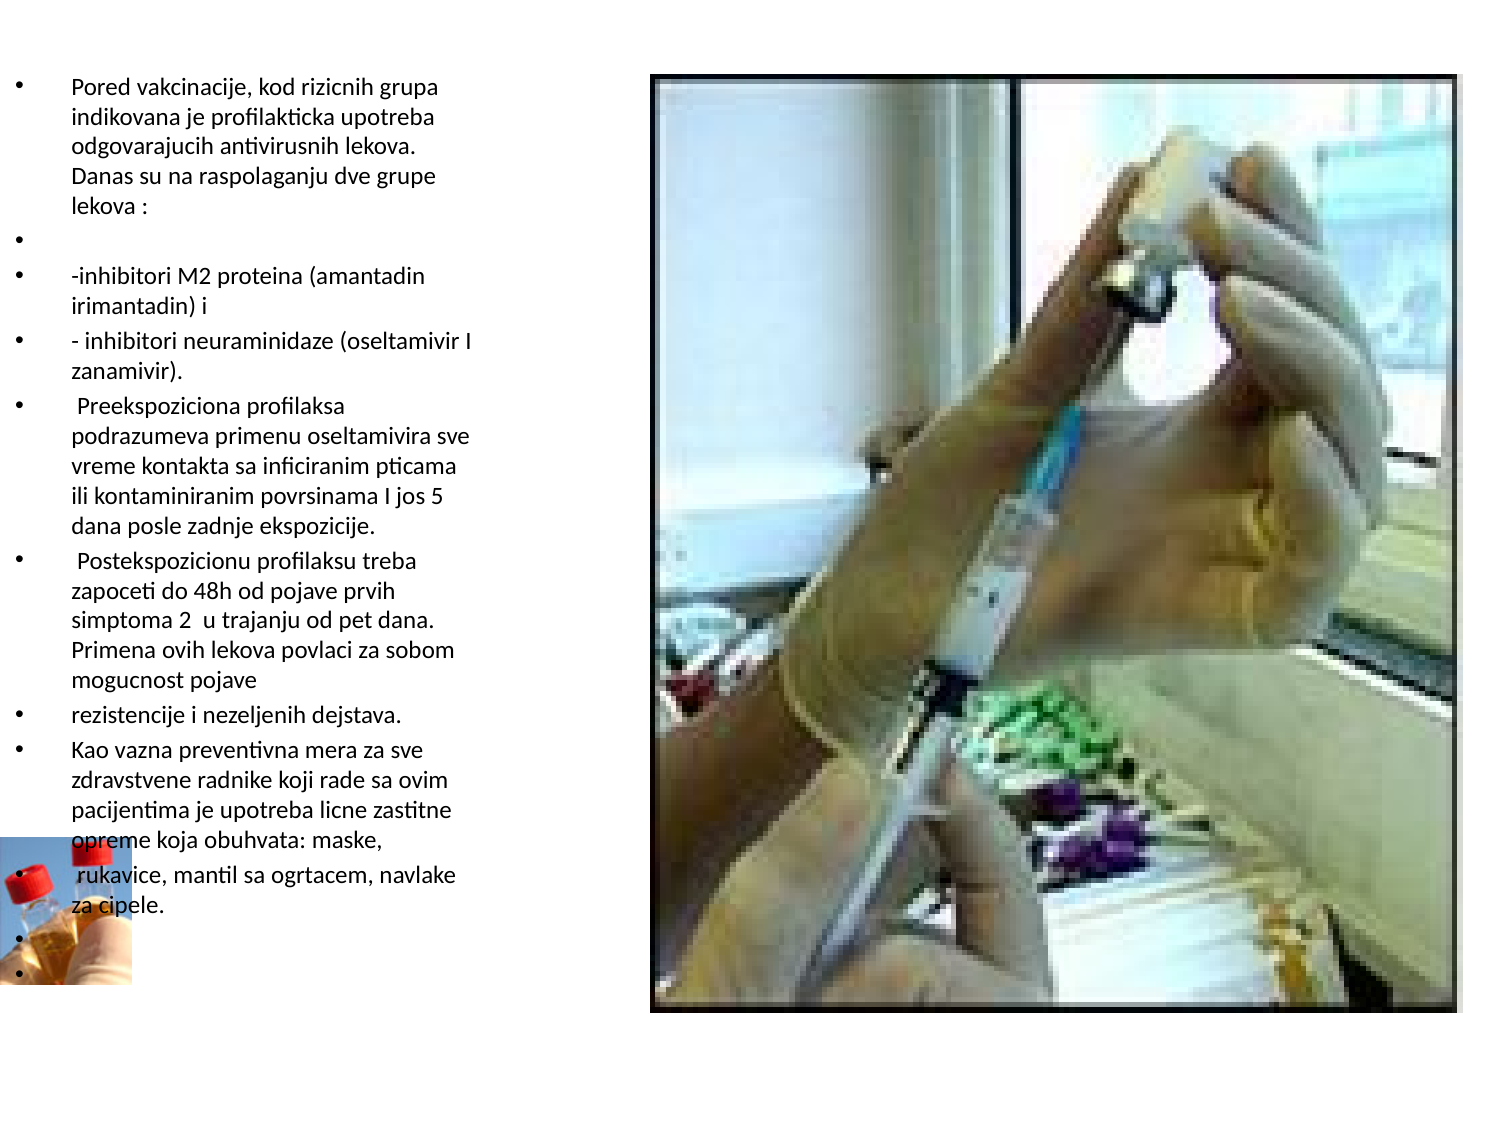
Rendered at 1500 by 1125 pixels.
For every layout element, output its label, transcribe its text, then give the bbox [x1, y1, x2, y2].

picture [649, 74, 1463, 1013]
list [0, 837, 132, 985]
list Pored vakcinacije, kod rizicnih grupa indikovana je profilakticka upotreba odgovarajucih antivirusnih lekova. Danas su na raspolaganju dve grupe lekova : -inhibitori M2 proteina (amantadin irimantadin) i - inhibitori neuraminidaze (oseltamivir I zanamivir). Preekspoziciona profilaksa podrazumeva primenu oseltamivira sve vreme kontakta sa inficiranim pticama ili kontaminiranim povrsinama I jos 5 dana posle zadnje ekspozicije. Postekspozicionu profilaksu treba zapoceti do 48h od pojave prvih simptoma 2 u trajanju od pet dana. Primena ovih lekova povlaci za sobom mogucnost pojave rezistencije i nezeljenih dejstava. Kao vazna preventivna mera za sve zdravstvene radnike koji rade sa ovim pacijentima je upotreba licne zastitne opreme koja obuhvata: maske, rukavice, mantil sa ogrtacem, navlake za cipele. [0, 62, 494, 1005]
